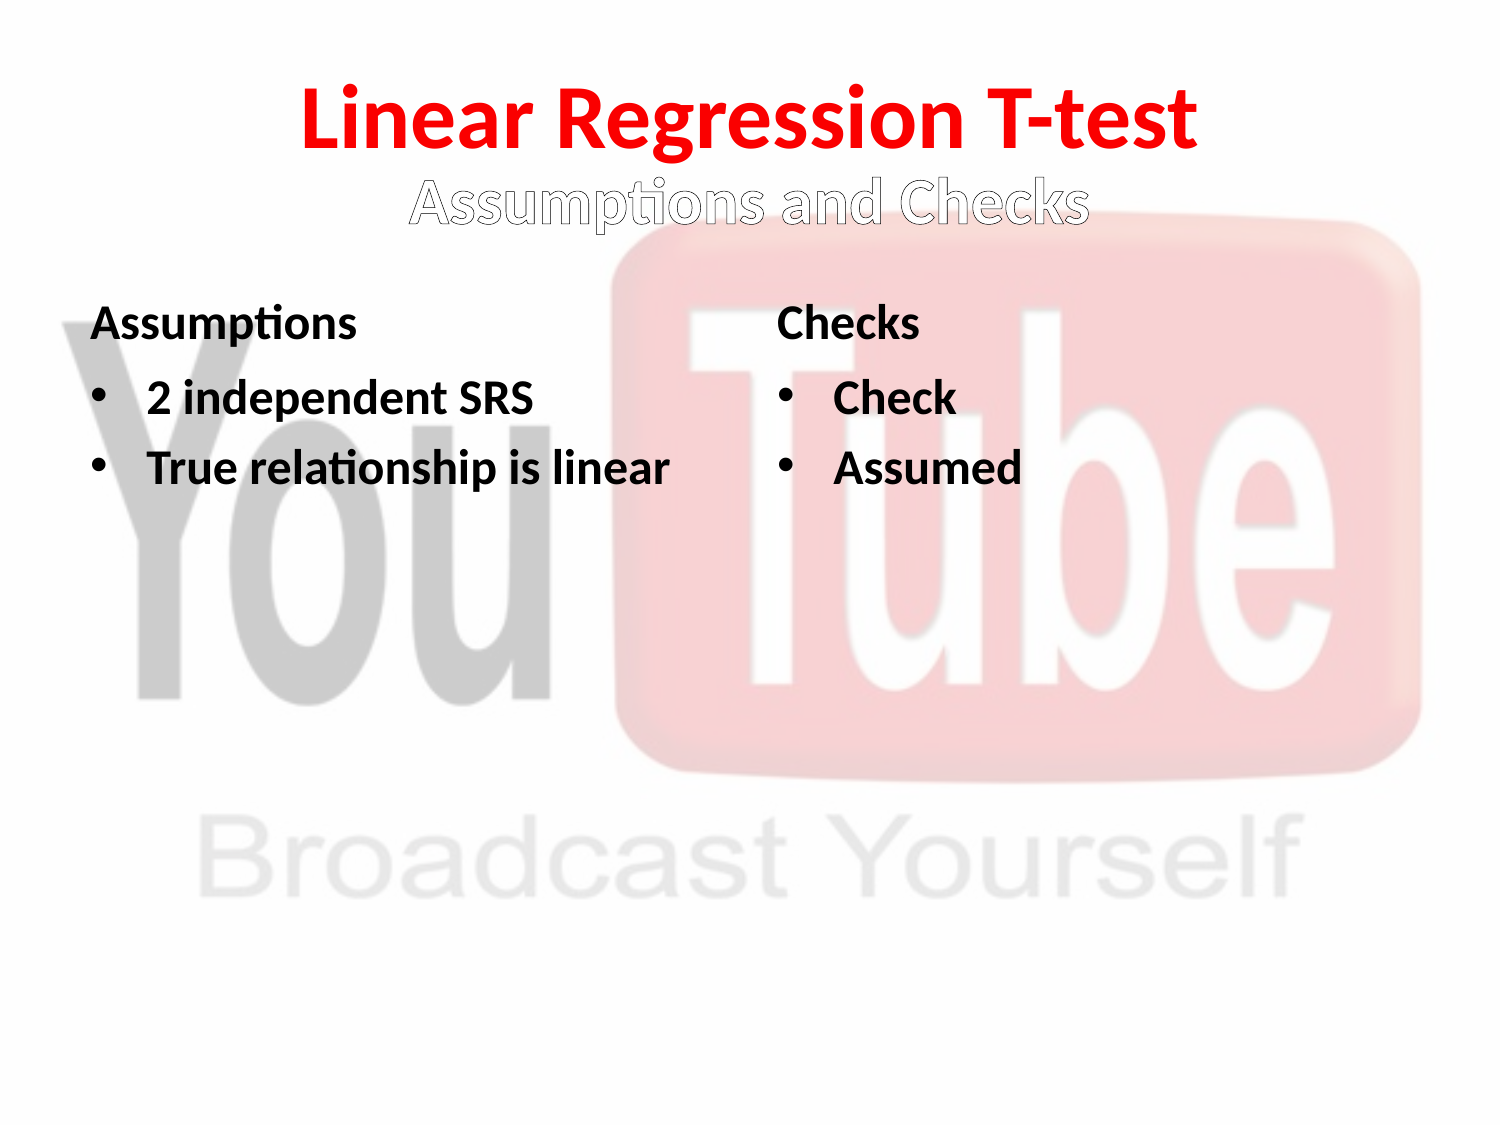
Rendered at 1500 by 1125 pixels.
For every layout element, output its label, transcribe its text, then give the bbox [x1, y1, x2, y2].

list 2 independent SRS True relationship is linear [75, 356, 738, 1005]
list Check Assumed [761, 356, 1425, 1005]
list Checks [761, 251, 1425, 356]
text_box Assumptions and Checks [74, 149, 1425, 245]
text_box Linear Regression T-test [74, 50, 1425, 149]
list Assumptions [75, 251, 738, 356]
